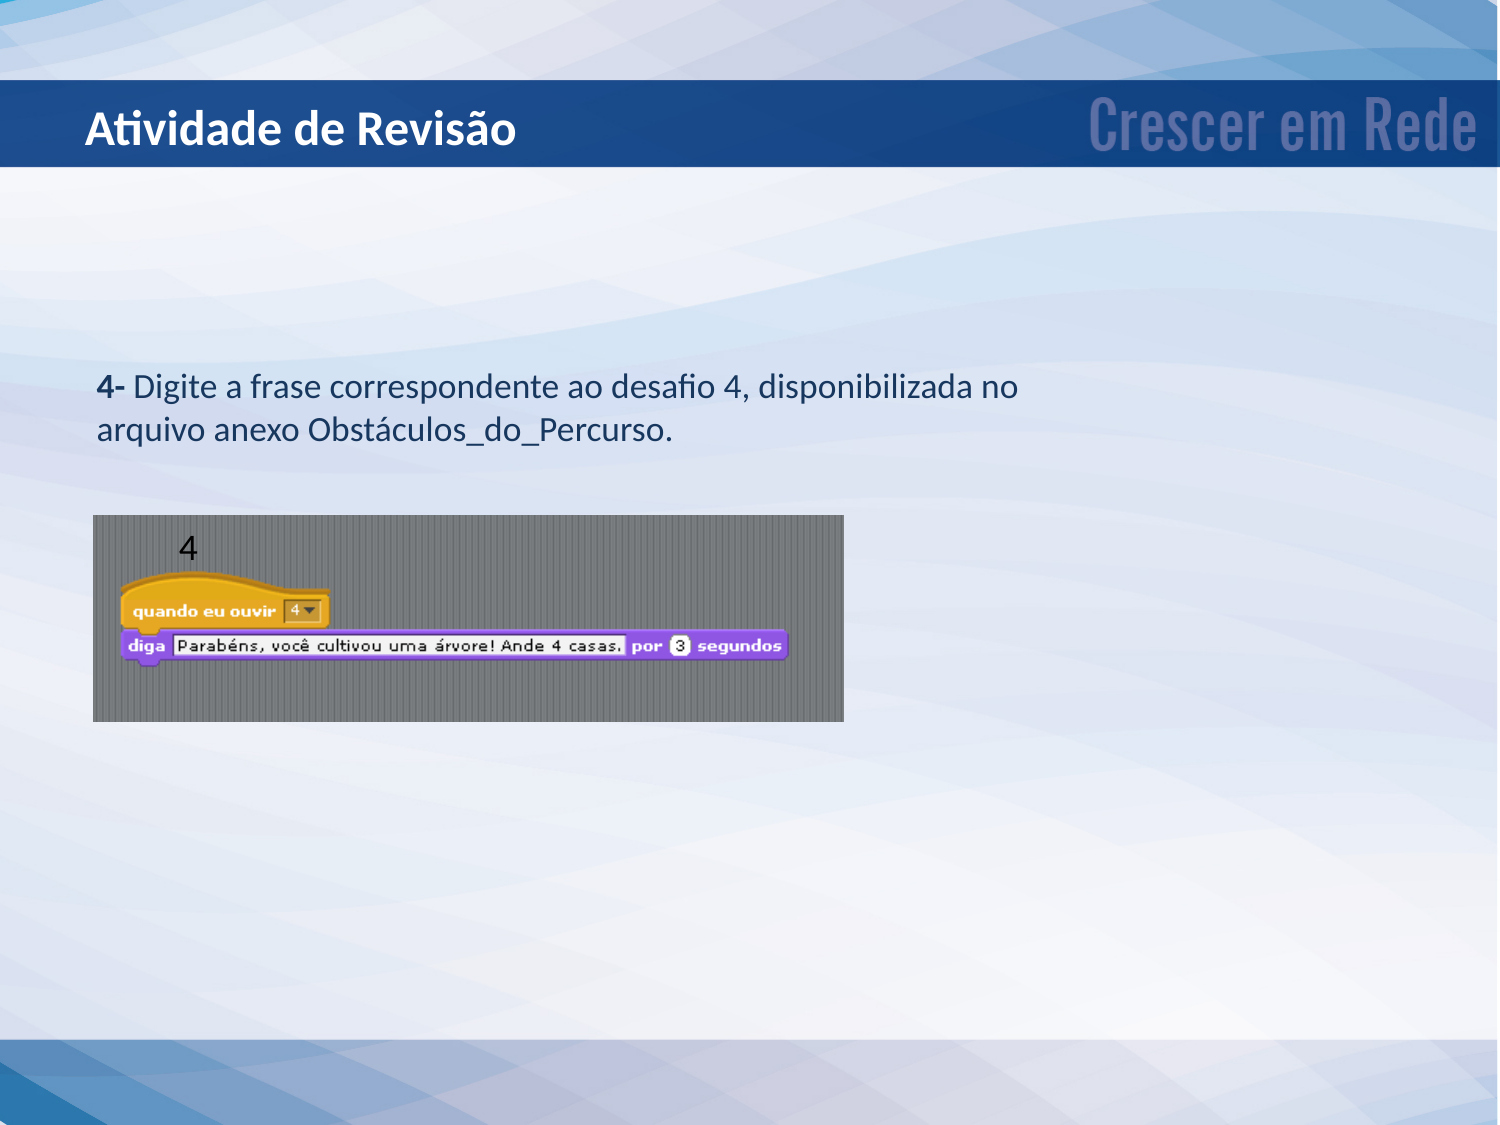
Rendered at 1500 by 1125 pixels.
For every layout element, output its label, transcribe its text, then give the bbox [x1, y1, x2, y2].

text_box 4- Digite a frase correspondente ao desafio 4, disponibilizada no arquivo anexo Obstáculos_do_Percurso. [81, 355, 1149, 456]
text_box Atividade de Revisão [70, 88, 1430, 163]
picture [0, 0, 1500, 1125]
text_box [93, 515, 844, 723]
